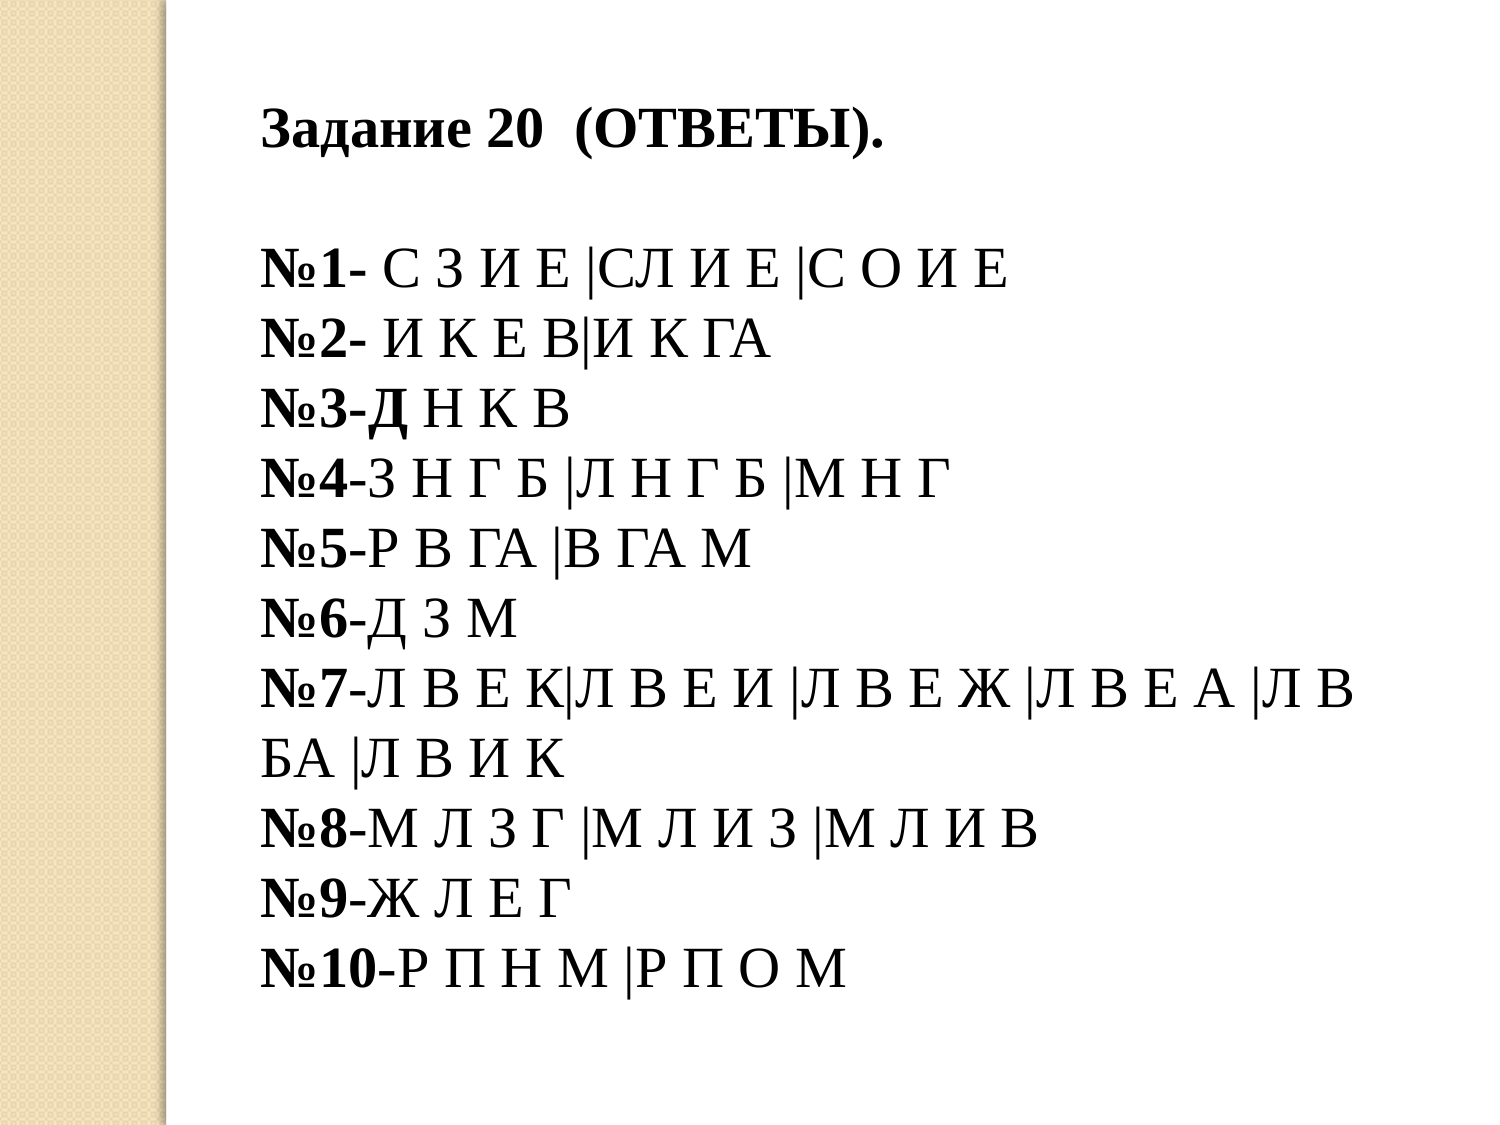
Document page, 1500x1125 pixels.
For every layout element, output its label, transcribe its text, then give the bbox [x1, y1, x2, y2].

text_box Задание 20 (ОТВЕТЫ). №1- С З И Е |СЛ И Е |С О И Е №2- И К Е В|И К ГА №3-Д Н К В №4-З Н Г Б |Л Н Г Б |М Н Г №5-Р В ГА |В ГА М №6-Д З М №7-Л В Е К|Л В Е И |Л В Е Ж |Л В Е А |Л В БА |Л В И К №8-М Л З Г |М Л И З |М Л И В №9-Ж Л Е Г №10-Р П Н М |Р П О М [246, 82, 1418, 1007]
